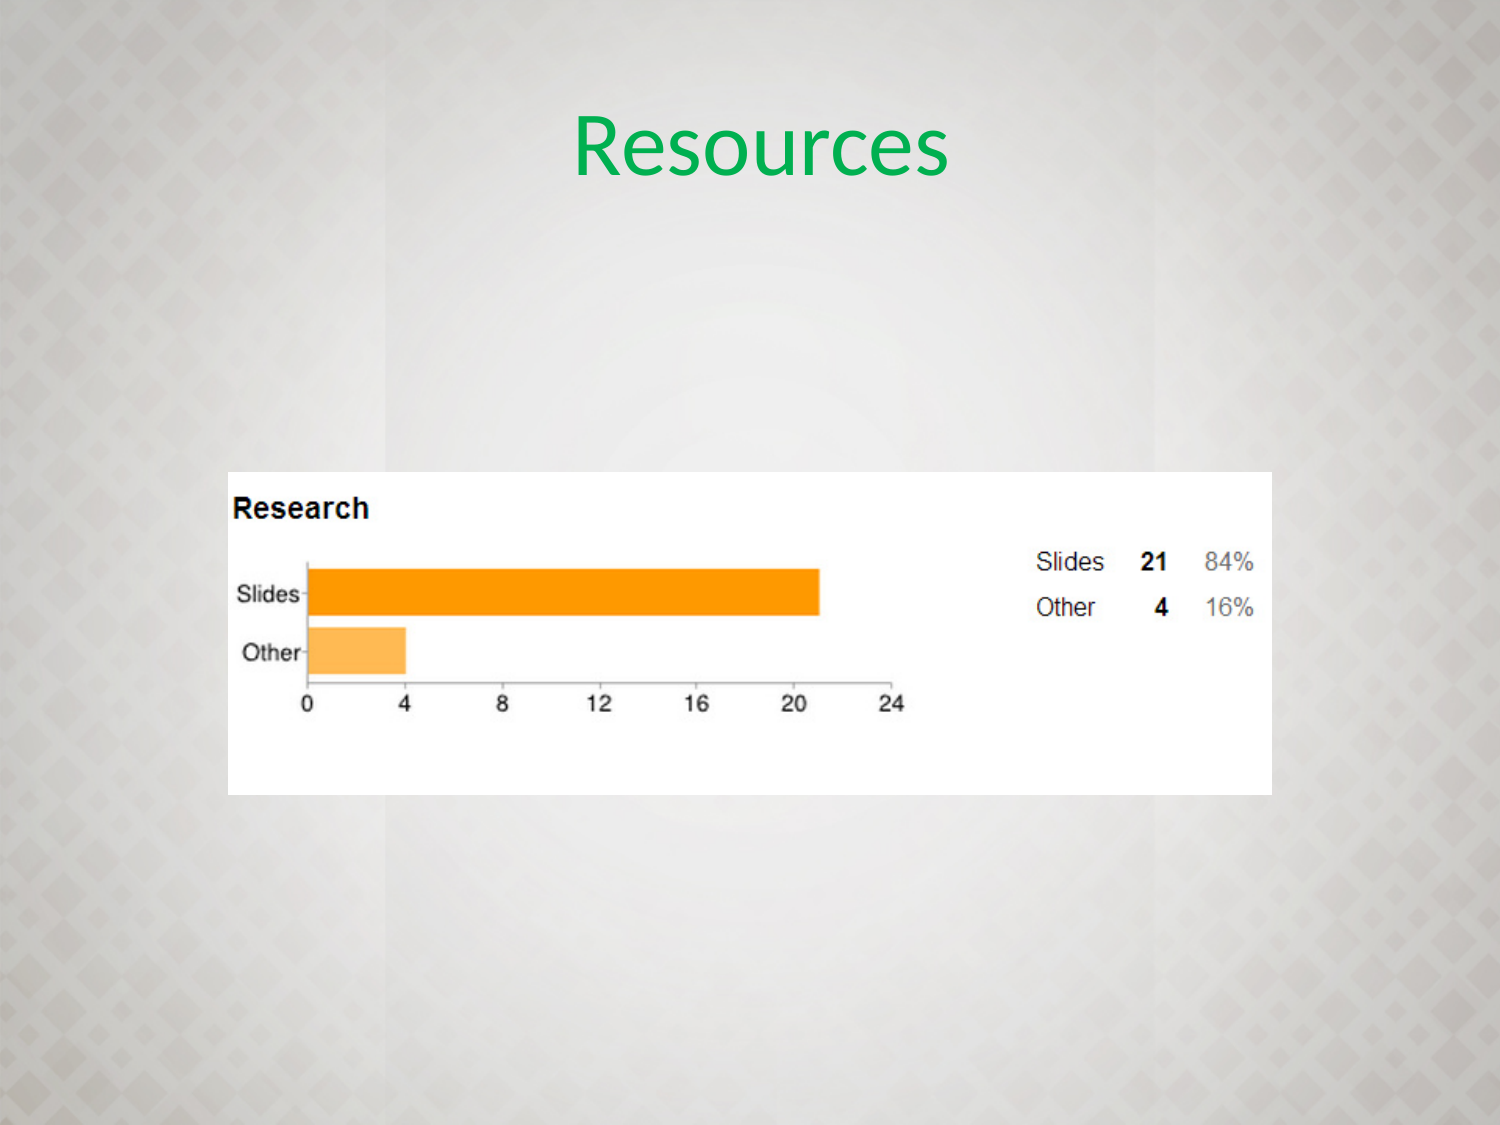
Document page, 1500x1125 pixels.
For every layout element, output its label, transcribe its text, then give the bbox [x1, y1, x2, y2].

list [227, 472, 1273, 795]
title Resources [75, 45, 1425, 233]
picture [0, 0, 1500, 1125]
